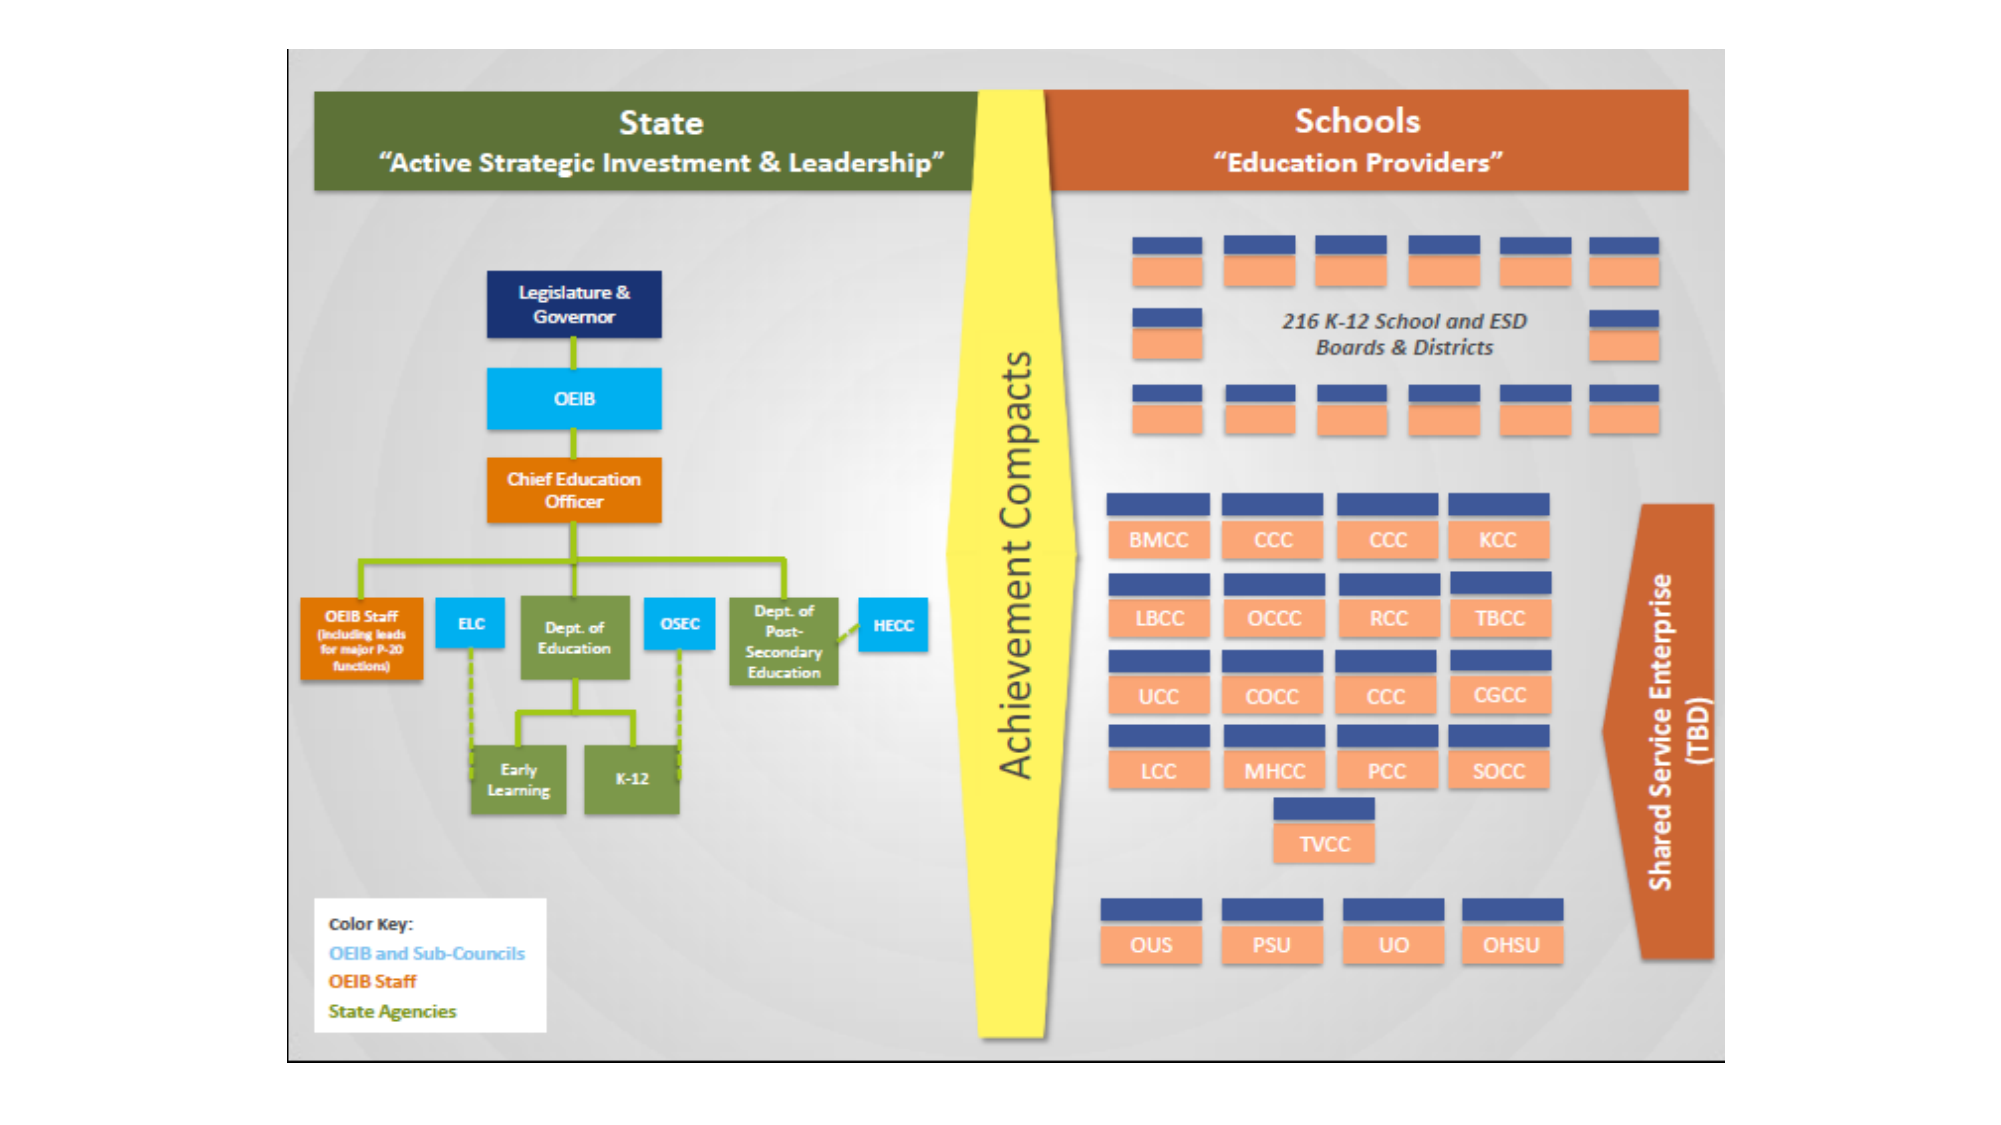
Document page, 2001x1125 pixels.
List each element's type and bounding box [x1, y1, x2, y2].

picture [287, 49, 1726, 1063]
